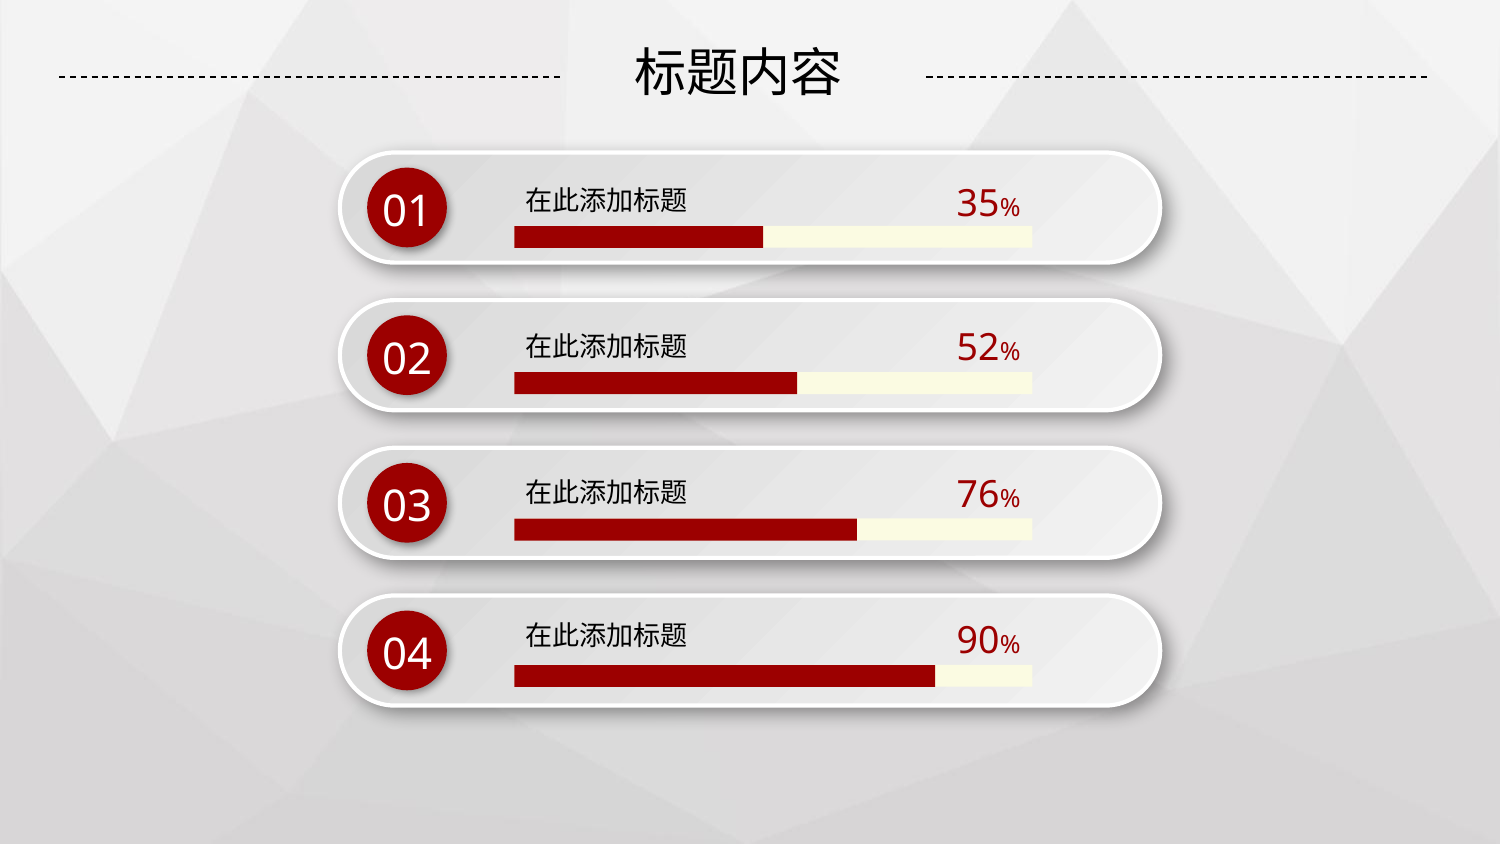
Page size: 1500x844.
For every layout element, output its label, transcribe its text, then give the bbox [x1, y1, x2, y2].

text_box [514, 372, 1033, 395]
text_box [339, 152, 1161, 263]
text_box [339, 595, 1161, 706]
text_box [514, 518, 1033, 541]
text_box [514, 225, 1033, 248]
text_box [339, 447, 1161, 558]
picture [0, 0, 1500, 844]
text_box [514, 664, 1033, 687]
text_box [339, 300, 1161, 411]
text_box 标题内容 [608, 32, 868, 110]
